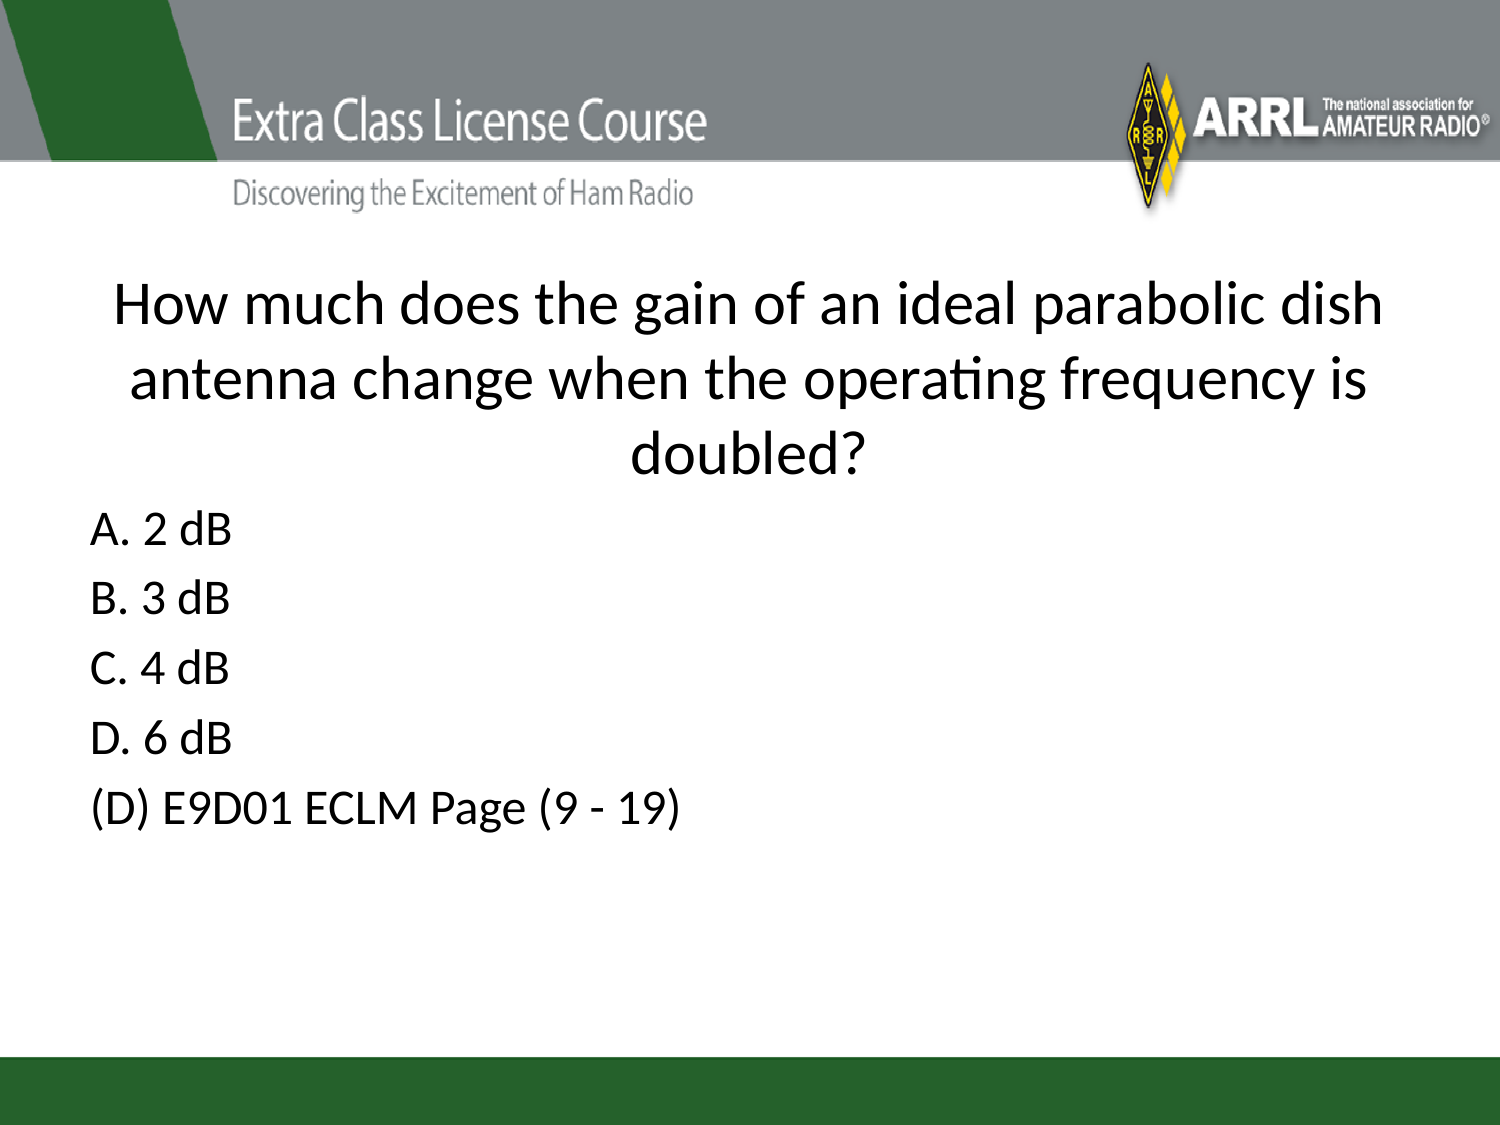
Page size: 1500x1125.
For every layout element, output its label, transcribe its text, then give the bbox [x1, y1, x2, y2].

title How much does the gain of an ideal parabolic dish antenna change when the operating frequency is doubled? [75, 254, 1425, 435]
list A. 2 dB B. 3 dB C. 4 dB D. 6 dB (D) E9D01 ECLM Page (9 - 19) [75, 487, 1425, 1005]
picture [0, 0, 1500, 1125]
